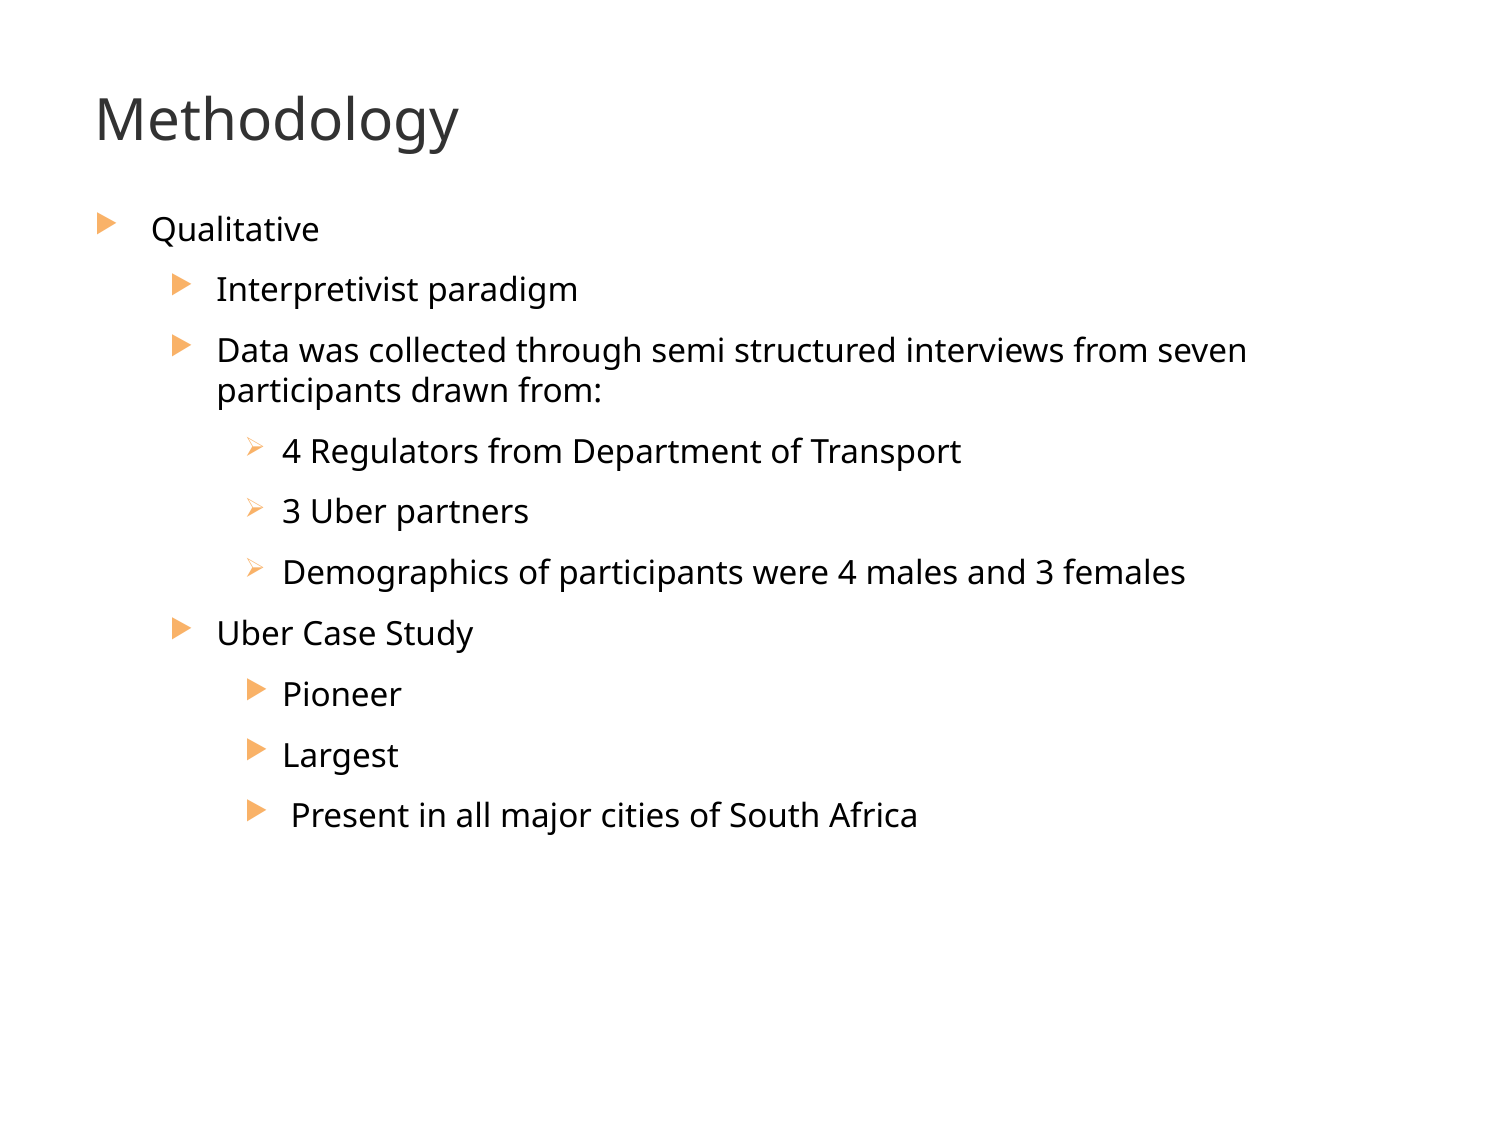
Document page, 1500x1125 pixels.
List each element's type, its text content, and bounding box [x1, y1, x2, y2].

title Methodology [79, 74, 1237, 200]
list Qualitative Interpretivist paradigm Data was collected through semi structured interviews from seven participants drawn from:ollat 4 Regulators from Department of Transport 3 Uber partners Demographics of participants were 4 males and 3 females Uber Case Study Pioneer Largest Present in all major cities of South Africa [79, 200, 1421, 1029]
